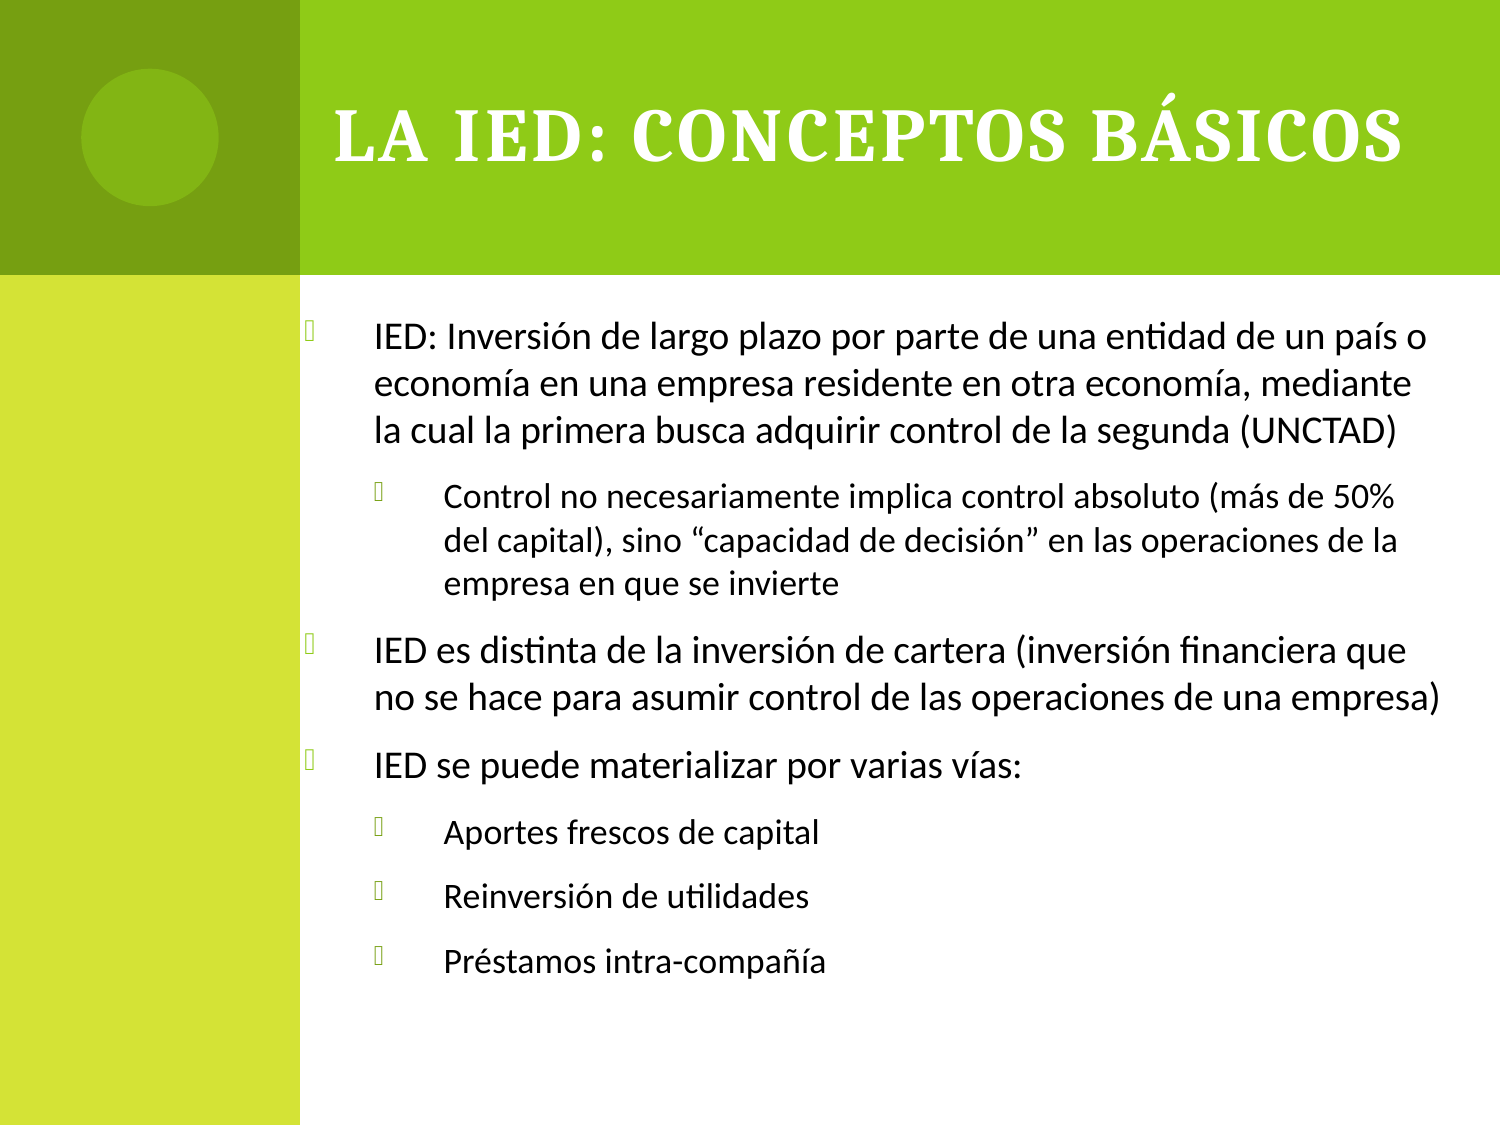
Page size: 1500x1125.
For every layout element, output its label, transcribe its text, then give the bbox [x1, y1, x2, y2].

list IED: Inversión de largo plazo por parte de una entidad de un país o economía en una empresa residente en otra economía, mediante la cual la primera busca adquirir control de la segunda (UNCTAD) Control no necesariamente implica control absoluto (más de 50% del capital), sino “capacidad de decisión” en las operaciones de la empresa en que se invierte IED es distinta de la inversión de cartera (inversión financiera que no se hace para asumir control de las operaciones de una empresa) IED se puede materializar por varias vías: Aportes frescos de capital Reinversión de utilidades Préstamos intra-compañía [289, 302, 1459, 1083]
title La IED: Conceptos básicos [301, 37, 1436, 225]
